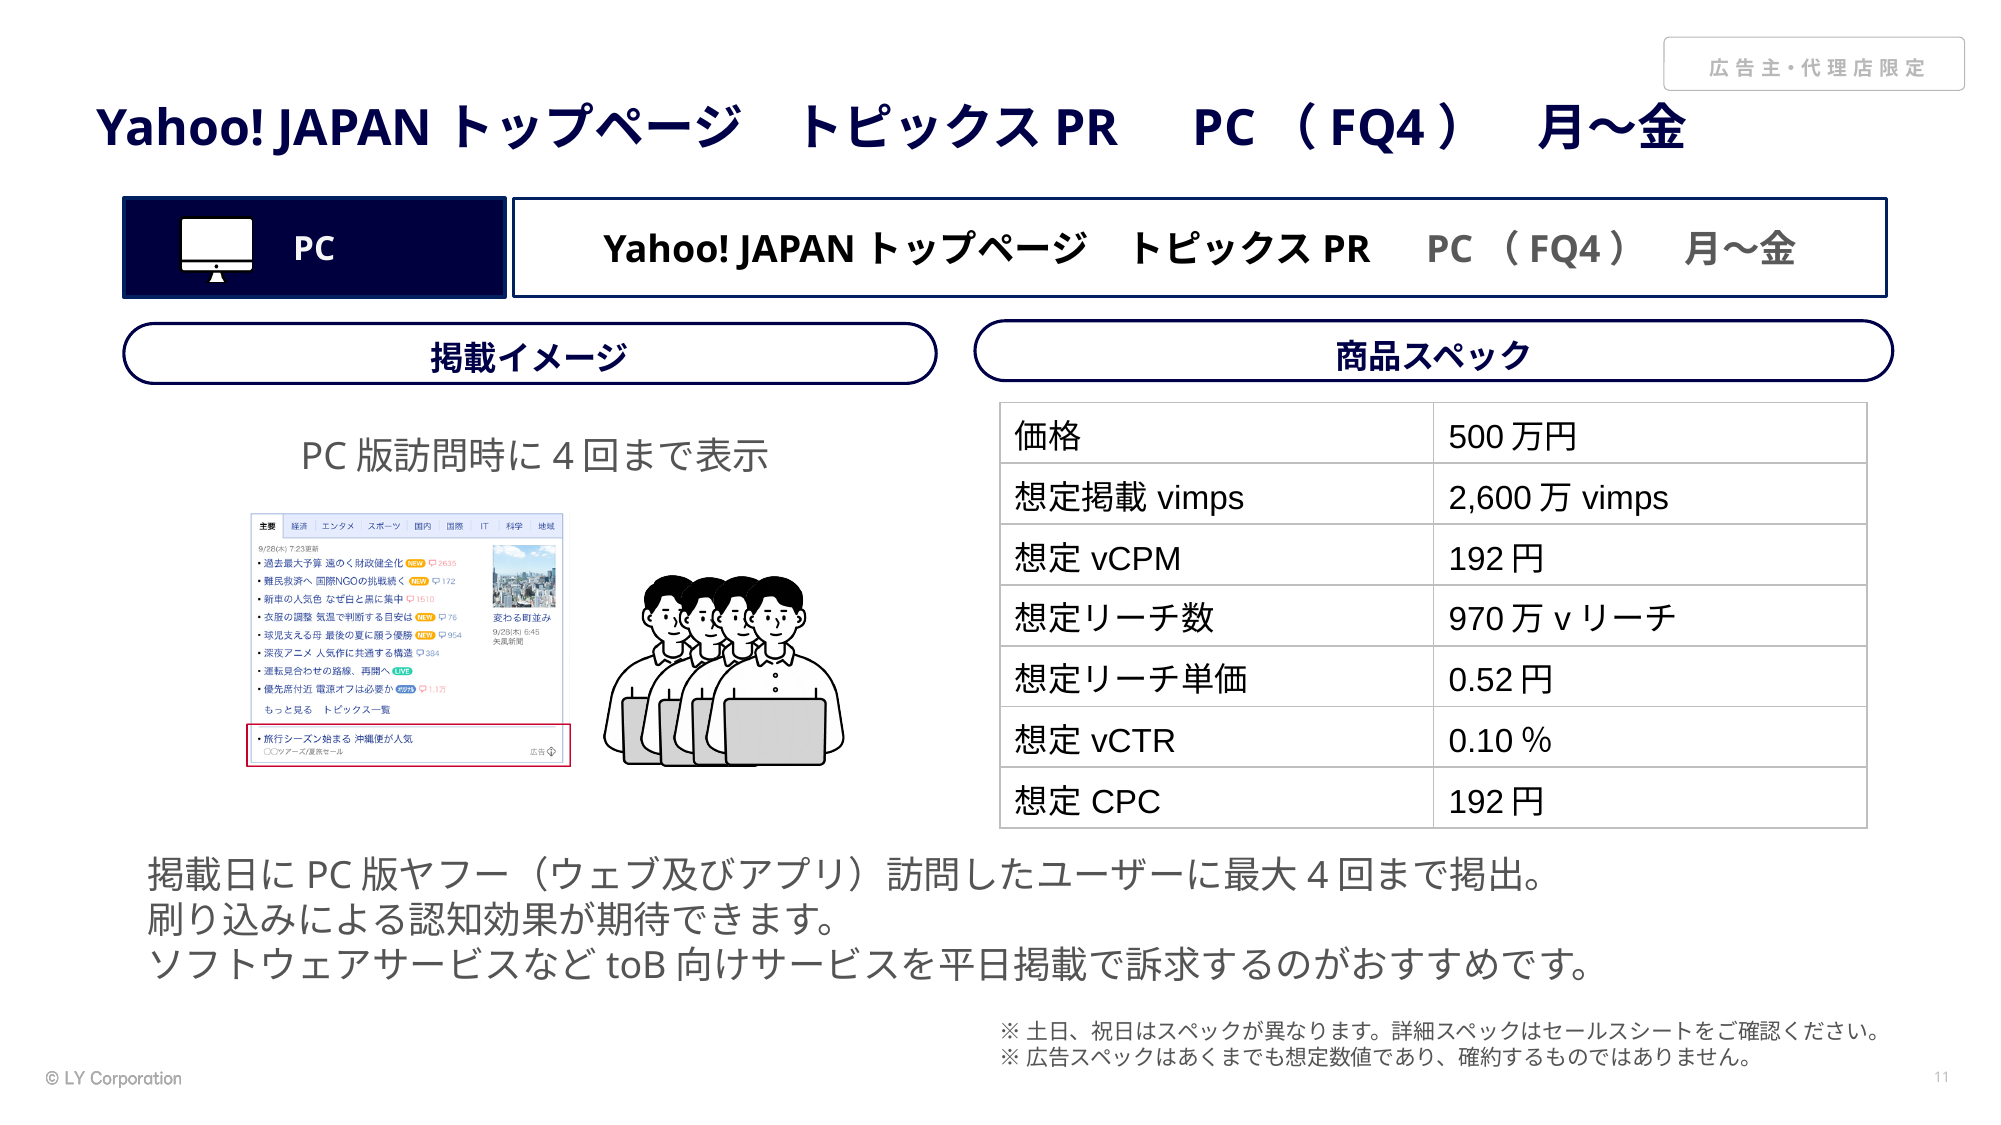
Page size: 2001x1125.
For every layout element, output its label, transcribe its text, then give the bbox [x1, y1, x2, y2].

text_box PC [123, 198, 505, 297]
text_box PC版訪問時に4回まで表示 [252, 424, 819, 485]
text_box 商品スペック [973, 319, 1895, 383]
table_cell 想定vCTR [1001, 707, 1433, 766]
title Yahoo! JAPANトップページ トピックスPR PC（FQ4） 月～金 [96, 95, 1904, 189]
table_cell 想定CPC [1001, 768, 1433, 827]
table_cell 想定リーチ数 [1001, 586, 1433, 645]
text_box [603, 575, 845, 767]
table_cell 想定vCPM [1001, 525, 1433, 584]
table_cell 想定リーチ単価 [1001, 647, 1433, 706]
table_cell 192円 [1434, 525, 1866, 584]
text_box 掲載イメージ [122, 321, 938, 385]
table_cell 2,600万vimps [1434, 464, 1866, 523]
text_box Yahoo! JAPANトップページ トピックスPR PC（FQ4） 月～金 [513, 198, 1887, 297]
table_header 価格 [1001, 403, 1433, 462]
table_cell 0.10％ [1434, 707, 1866, 766]
table_cell 970万vリーチ [1434, 586, 1866, 645]
table_cell 0.52円 [1434, 647, 1866, 706]
table_cell 192円 [1434, 768, 1866, 827]
table_cell 想定掲載vimps [1001, 464, 1433, 523]
text_box 掲載日にPC版ヤフー（ウェブ及びアプリ）訪問したユーザーに最大4回まで掲出。 刷り込みによる認知効果が期待できます。 ソフトウェアサービスなどtoB向けサービスを平日掲載で訴求するのがおすすめです。 [132, 843, 1868, 994]
picture [246, 507, 571, 767]
picture [46, 1071, 181, 1088]
text_box ※土日、祝日はスペックが異なります。詳細スペックはセールスシートをご確認ください。 ※広告スペックはあくまでも想定数値であり、確約するものではありません。 [985, 1009, 1921, 1078]
picture [178, 215, 254, 283]
table_header 500万円 [1434, 403, 1866, 462]
